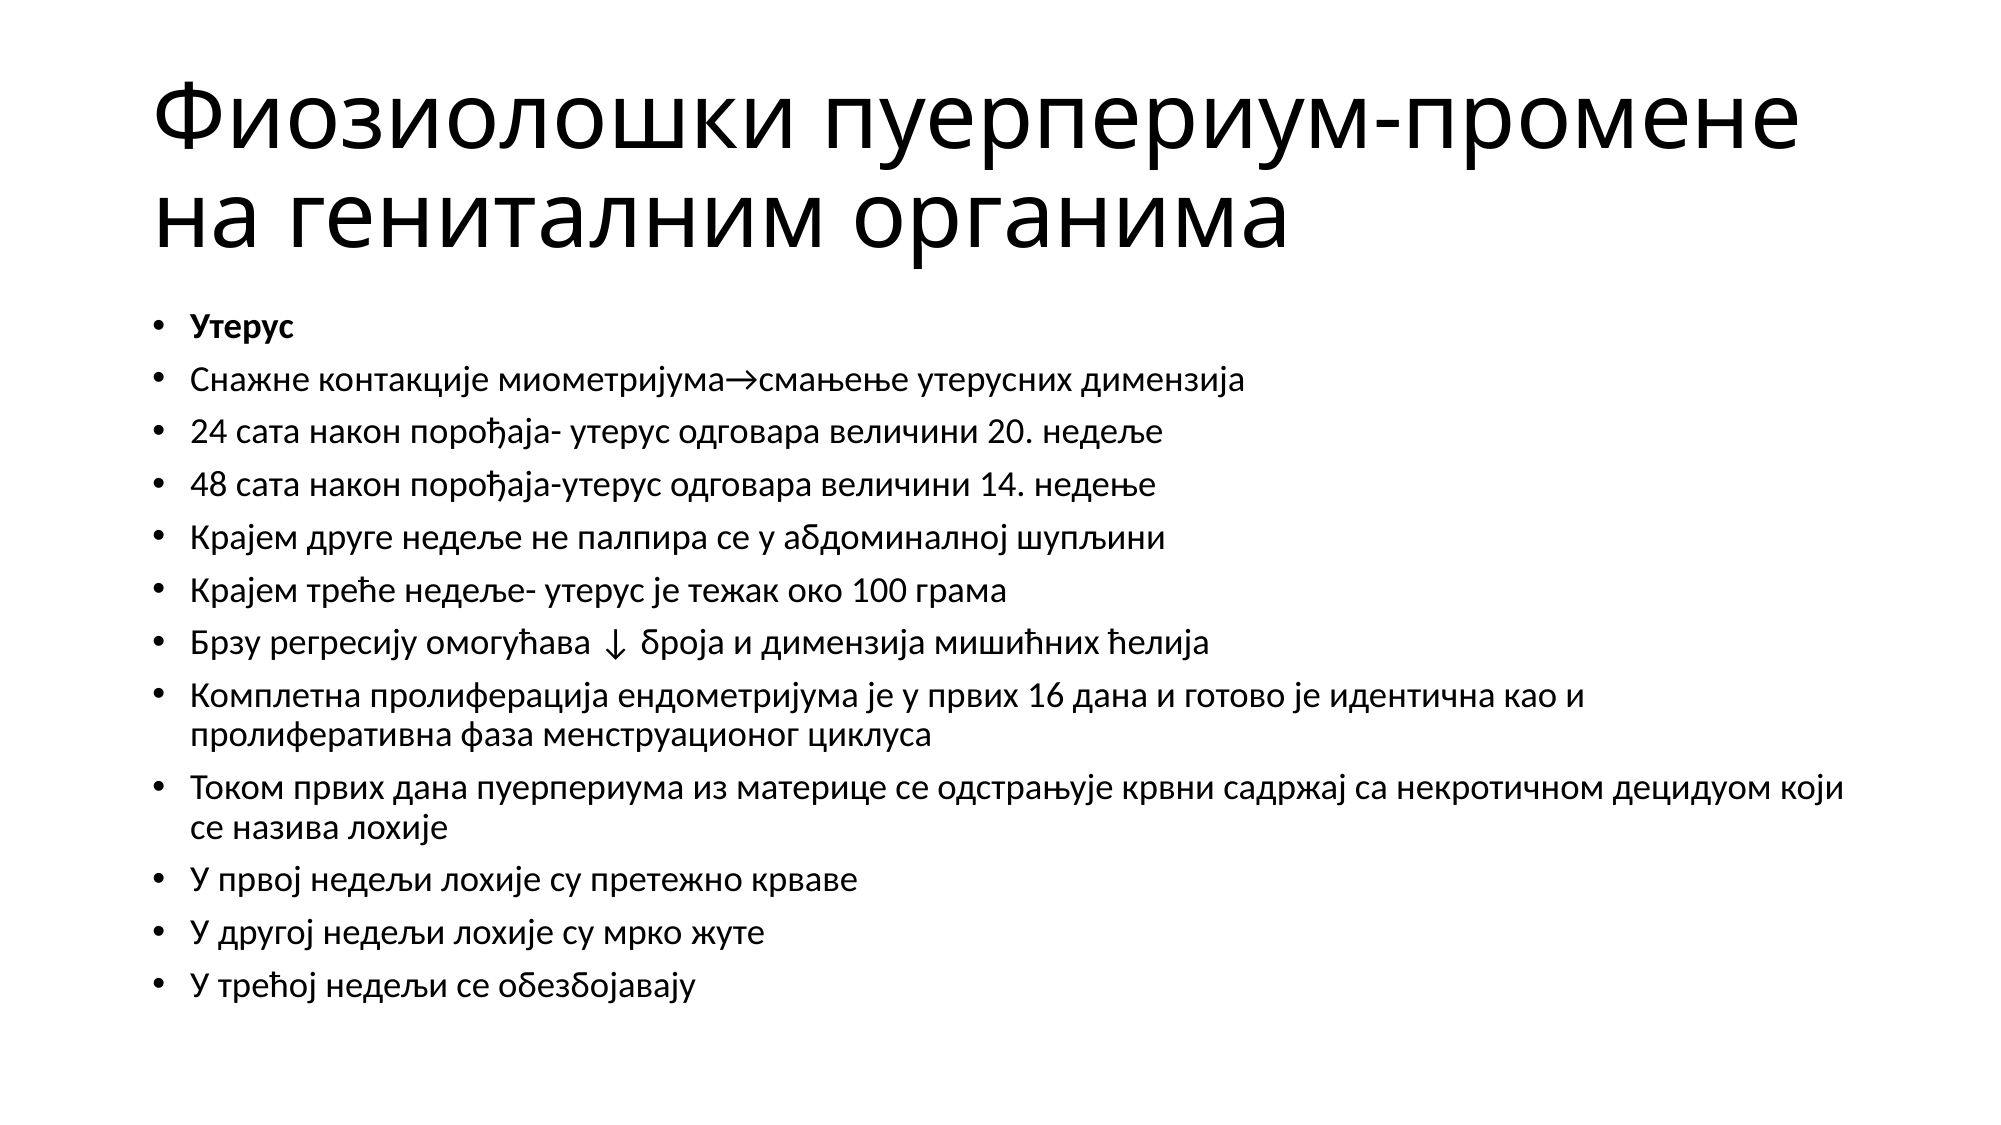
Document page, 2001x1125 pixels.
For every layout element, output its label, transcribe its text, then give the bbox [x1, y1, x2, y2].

list Утерус Снажне контакције миометријума→смањење утерусних димензија 24 сата након порођаја- утерус одговара величини 20. недеље 48 сата након порођаја-утерус одговара величини 14. недење Крајем друге недеље не палпира се у абдоминалној шупљини Крајем треће недеље- утерус је тежак око 100 грама Брзу регресију омогућава ↓ броја и димензија мишићних ћелија Комплетна пролиферација ендометријума је у првих 16 дана и готово је идентична као и пролиферативна фаза менструационог циклуса Током првих дана пуерпериума из материце се одстрањује крвни садржај са некротичном децидуом који се назива лохије У првој недељи лохије су претежно крваве У другој недељи лохије су мрко жуте У трећој недељи се обезбојавају [137, 299, 1863, 1014]
title Фиозиолошки пуерпериум-промене на гениталним органима [137, 59, 1863, 278]
